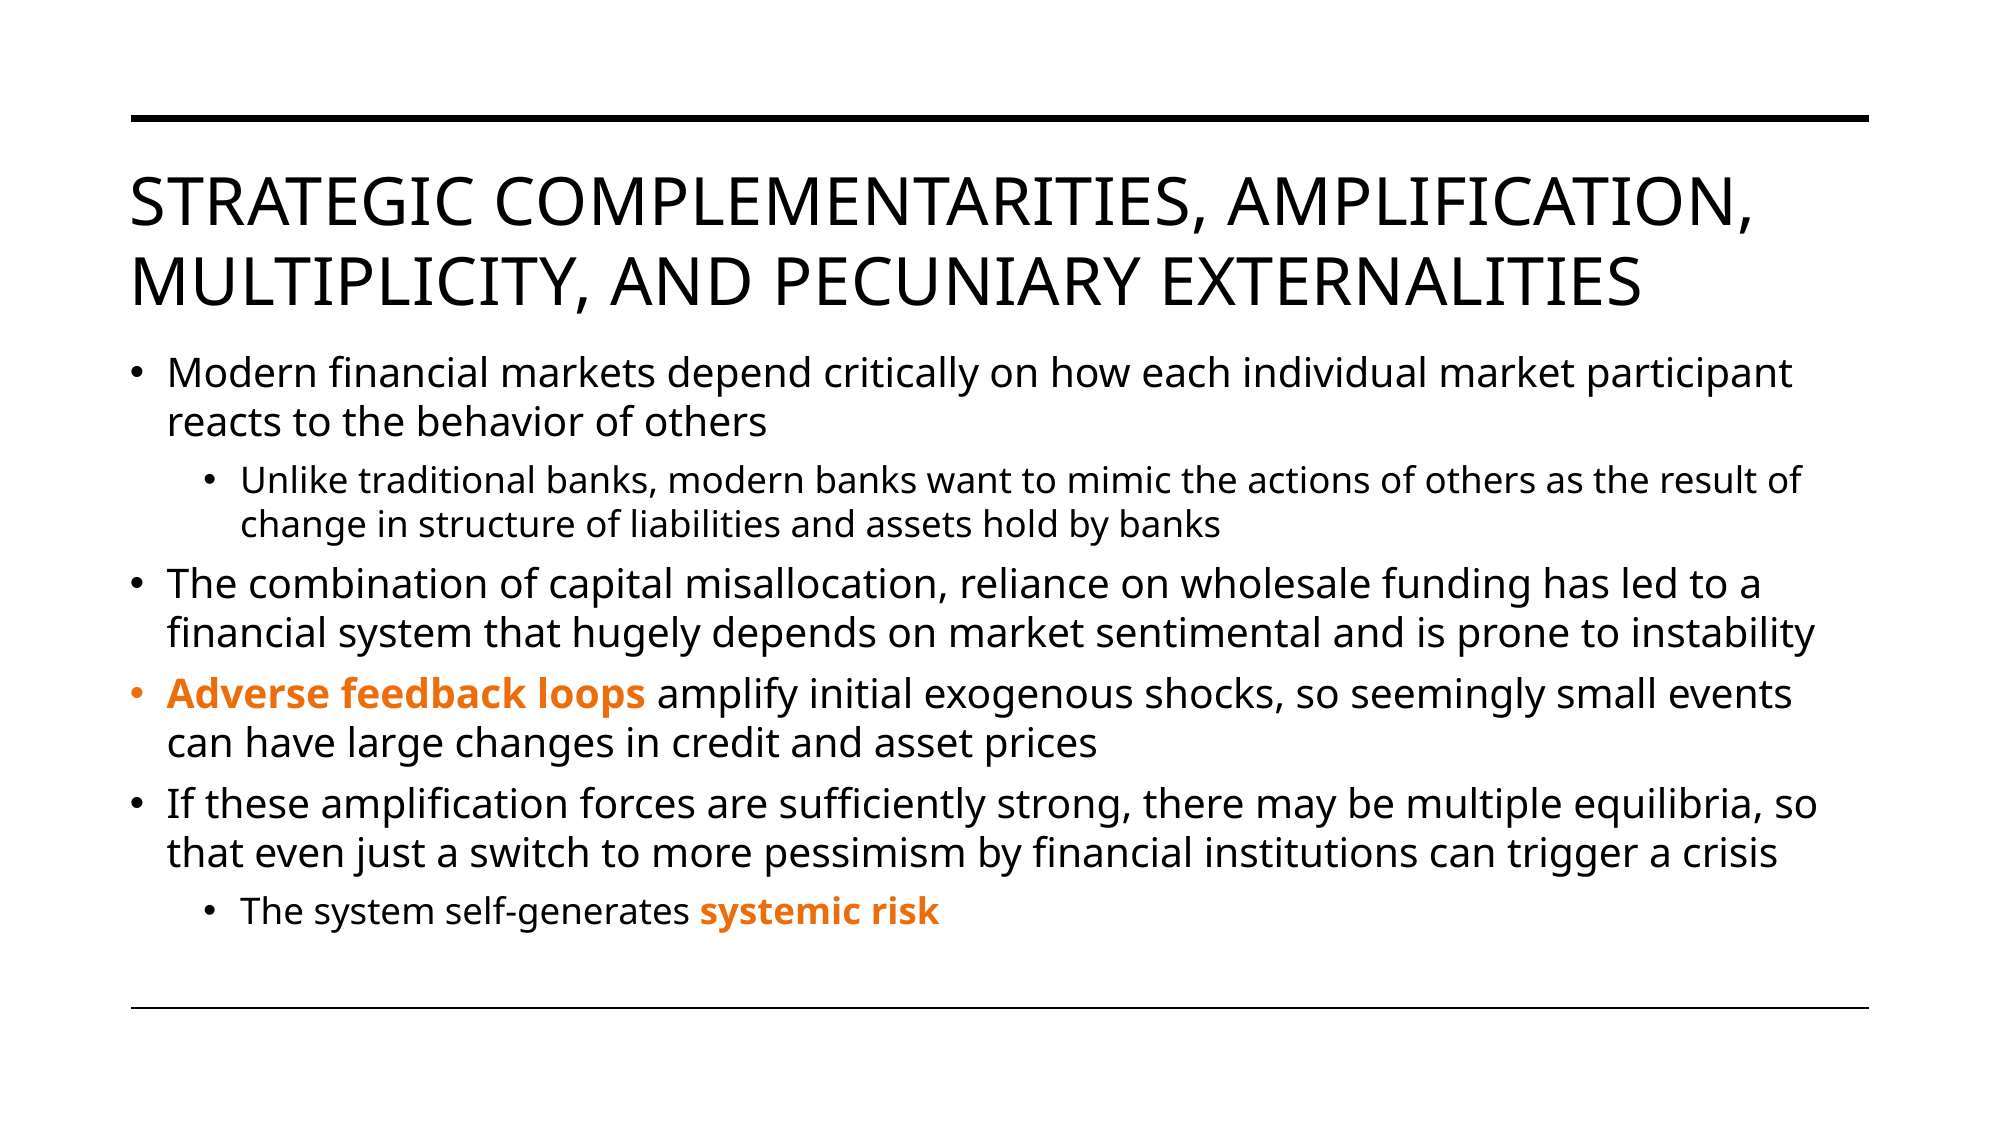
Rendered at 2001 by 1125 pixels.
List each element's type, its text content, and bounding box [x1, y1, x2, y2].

list Modern financial markets depend critically on how each individual market participant reacts to the behavior of others Unlike traditional banks, modern banks want to mimic the actions of others as the result of change in structure of liabilities and assets hold by banks The combination of capital misallocation, reliance on wholesale funding has led to a financial system that hugely depends on market sentimental and is prone to instability Adverse feedback loops amplify initial exogenous shocks, so seemingly small events can have large changes in credit and asset prices If these amplification forces are sufficiently strong, there may be multiple equilibria, so that even just a switch to more pessimism by financial institutions can trigger a crisis The system self-generates systemic risk [114, 339, 1869, 973]
title Strategic complementarities, amplification, multiplicity, and pecuniary externalities [114, 151, 1869, 236]
